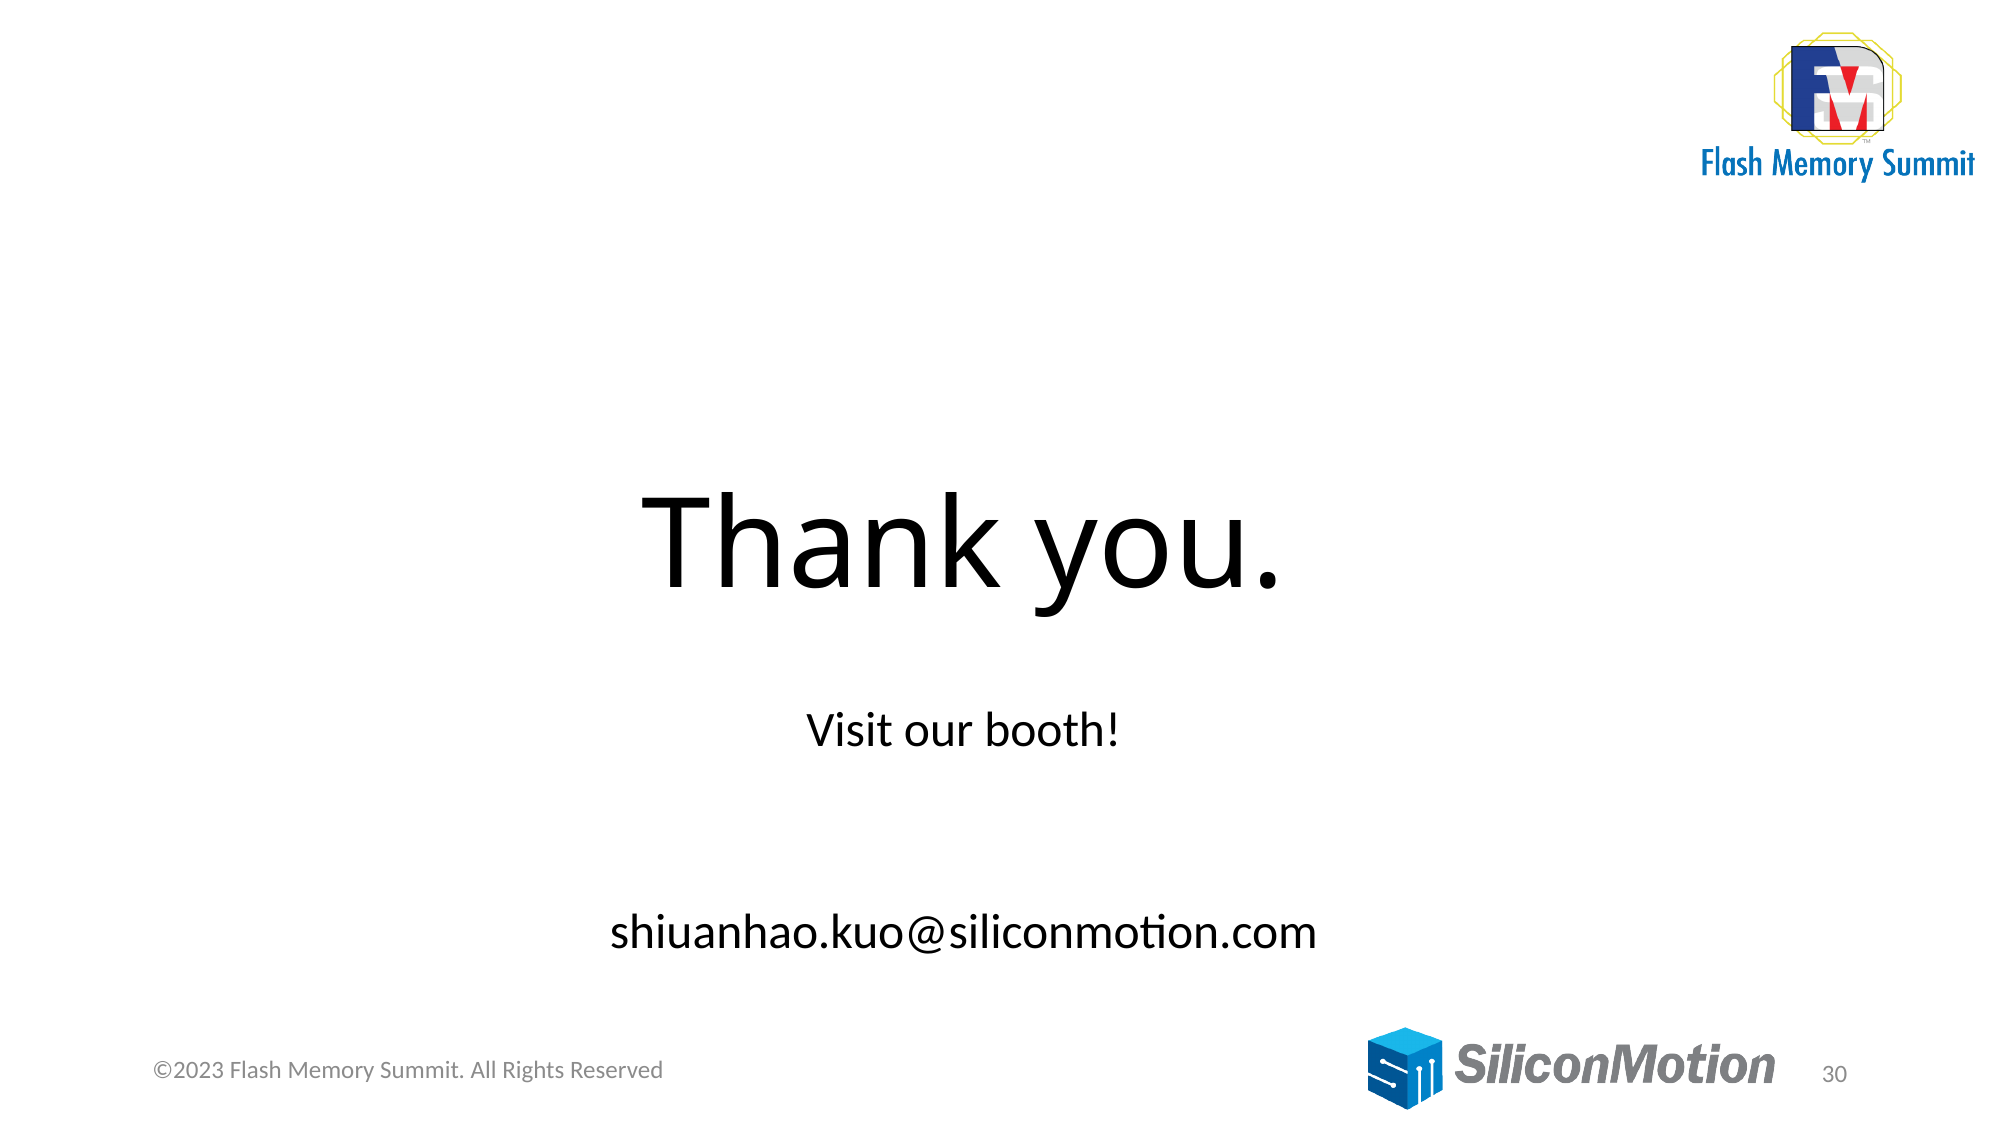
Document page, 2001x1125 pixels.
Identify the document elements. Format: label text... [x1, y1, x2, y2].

picture [1702, 32, 1975, 183]
picture [1368, 1027, 1775, 1110]
picture [1410, 1103, 1775, 1110]
subtitle Visit our booth! shiuanhao.kuo@siliconmotion.com [213, 696, 1714, 969]
slide_number ©2023 Flash Memory Summit. All Rights Reserved [137, 1034, 731, 1103]
slide_number 30 [1412, 1042, 1863, 1103]
title Thank you. [213, 304, 1714, 623]
